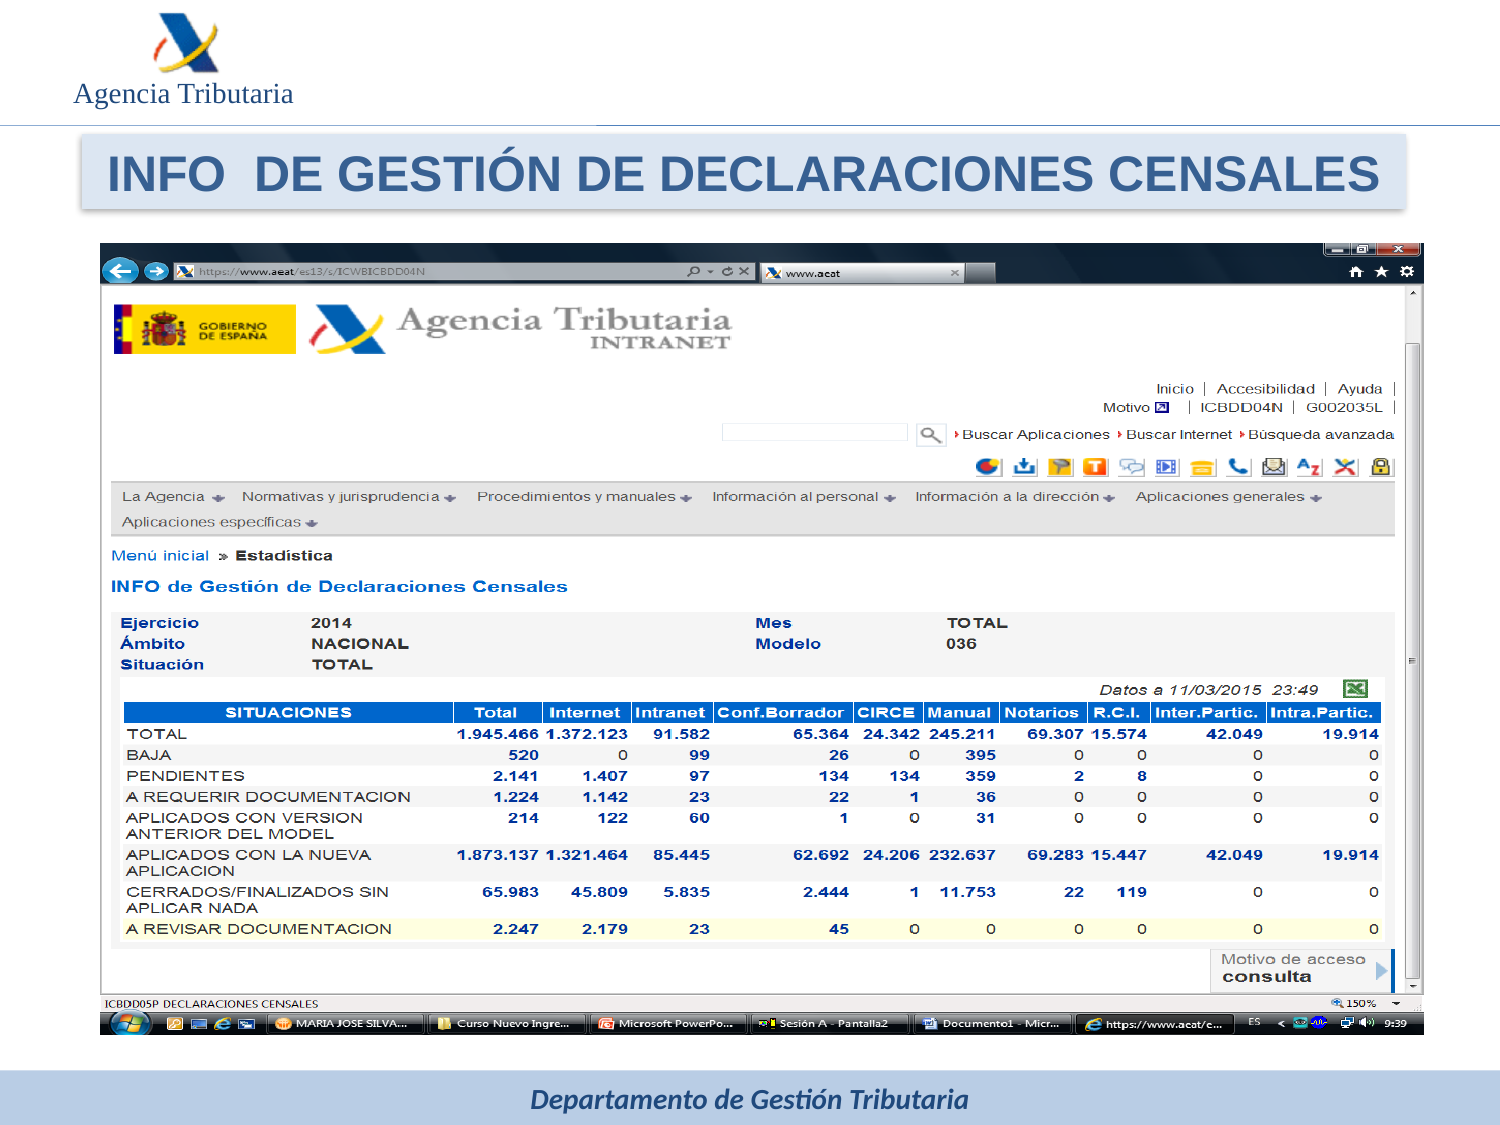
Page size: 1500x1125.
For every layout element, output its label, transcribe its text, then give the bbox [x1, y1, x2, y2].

text_box INFO DE GESTIÓN DE DECLARACIONES CENSALES [81, 136, 1407, 209]
picture [99, 243, 1424, 1036]
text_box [0, 0, 1500, 126]
